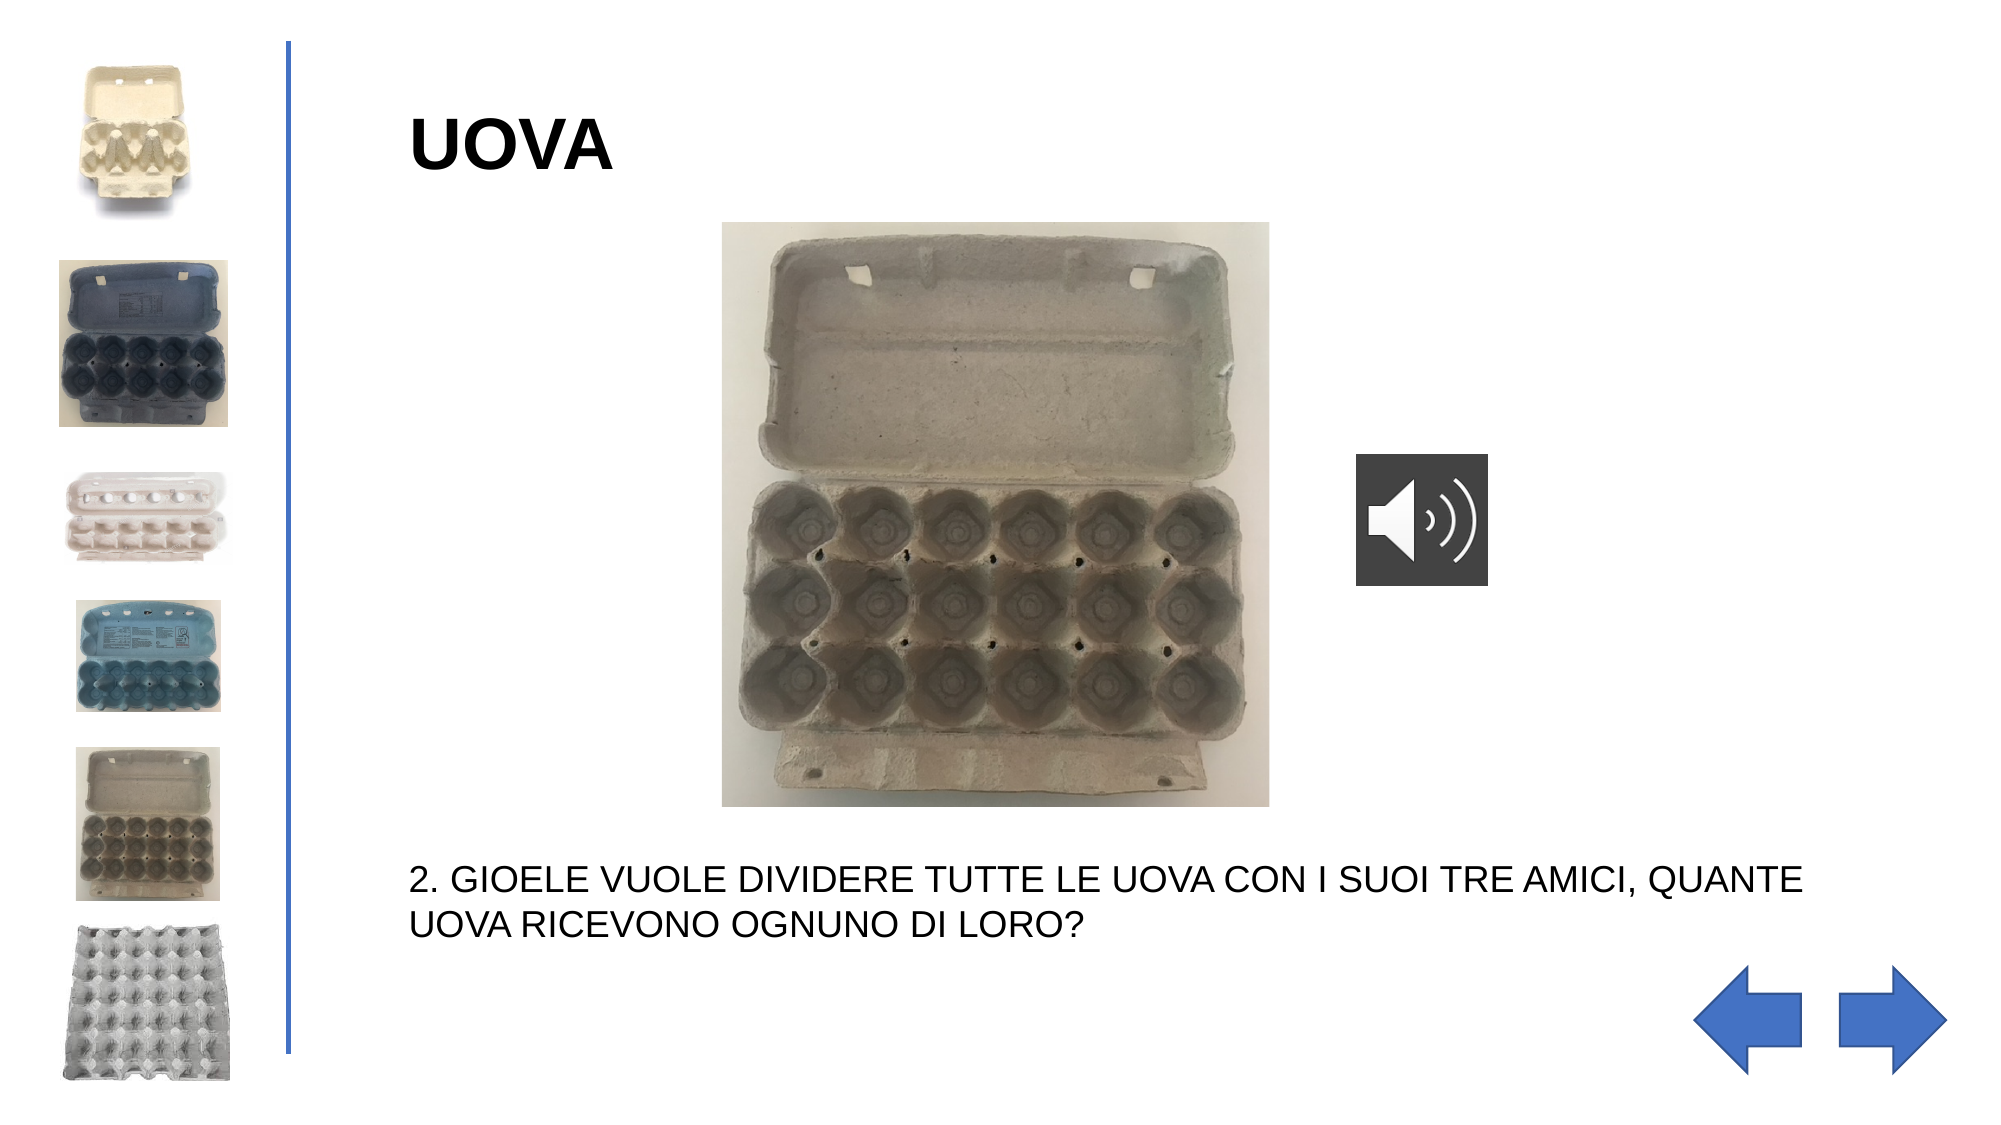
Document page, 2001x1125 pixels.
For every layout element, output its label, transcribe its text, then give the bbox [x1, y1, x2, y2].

picture [76, 600, 221, 712]
text_box UOVA [394, 89, 631, 192]
picture [703, 222, 1288, 807]
text_box [1693, 964, 1802, 1076]
picture [64, 33, 206, 249]
picture [70, 747, 225, 901]
picture [1355, 453, 1489, 587]
picture [59, 260, 228, 428]
picture [64, 472, 233, 565]
picture [60, 917, 230, 1092]
text_box [1838, 964, 1948, 1076]
text_box 2. GIOELE VUOLE DIVIDERE TUTTE LE UOVA CON I SUOI TRE AMICI, QUANTE UOVA RICEVONO OGNUNO DI LORO? [393, 847, 1830, 953]
